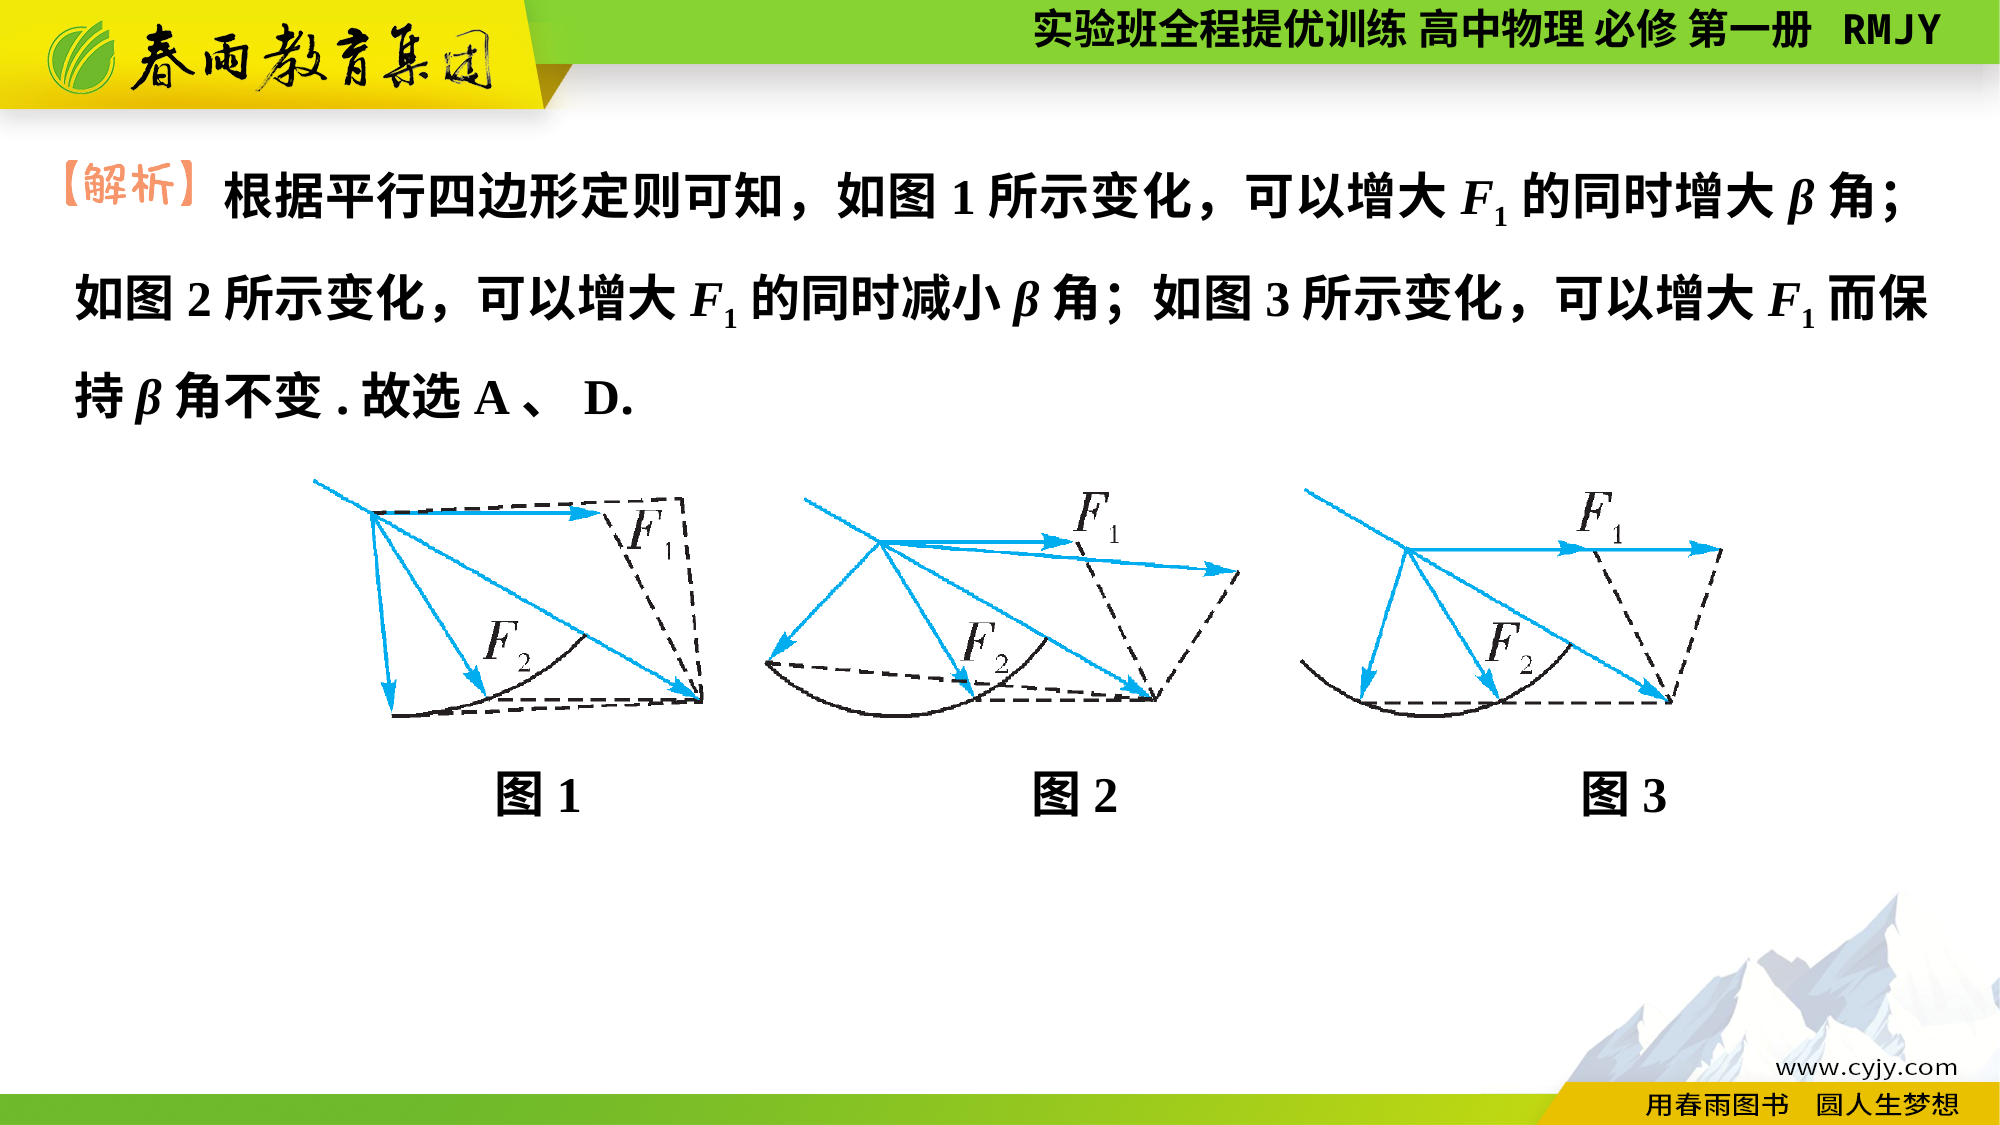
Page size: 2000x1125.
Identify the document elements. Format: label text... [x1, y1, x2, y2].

text_box 图1 图2 图3 [480, 725, 2000, 831]
picture [0, 0, 2000, 1125]
list 根据平行四边形定则可知，如图1所示变化，可以增大F1的同时增大β角；如图2所示变化，可以增大F1的同时减小β角；如图3所示变化，可以增大F1而保持β角不变.故选A、D. [59, 122, 1944, 411]
